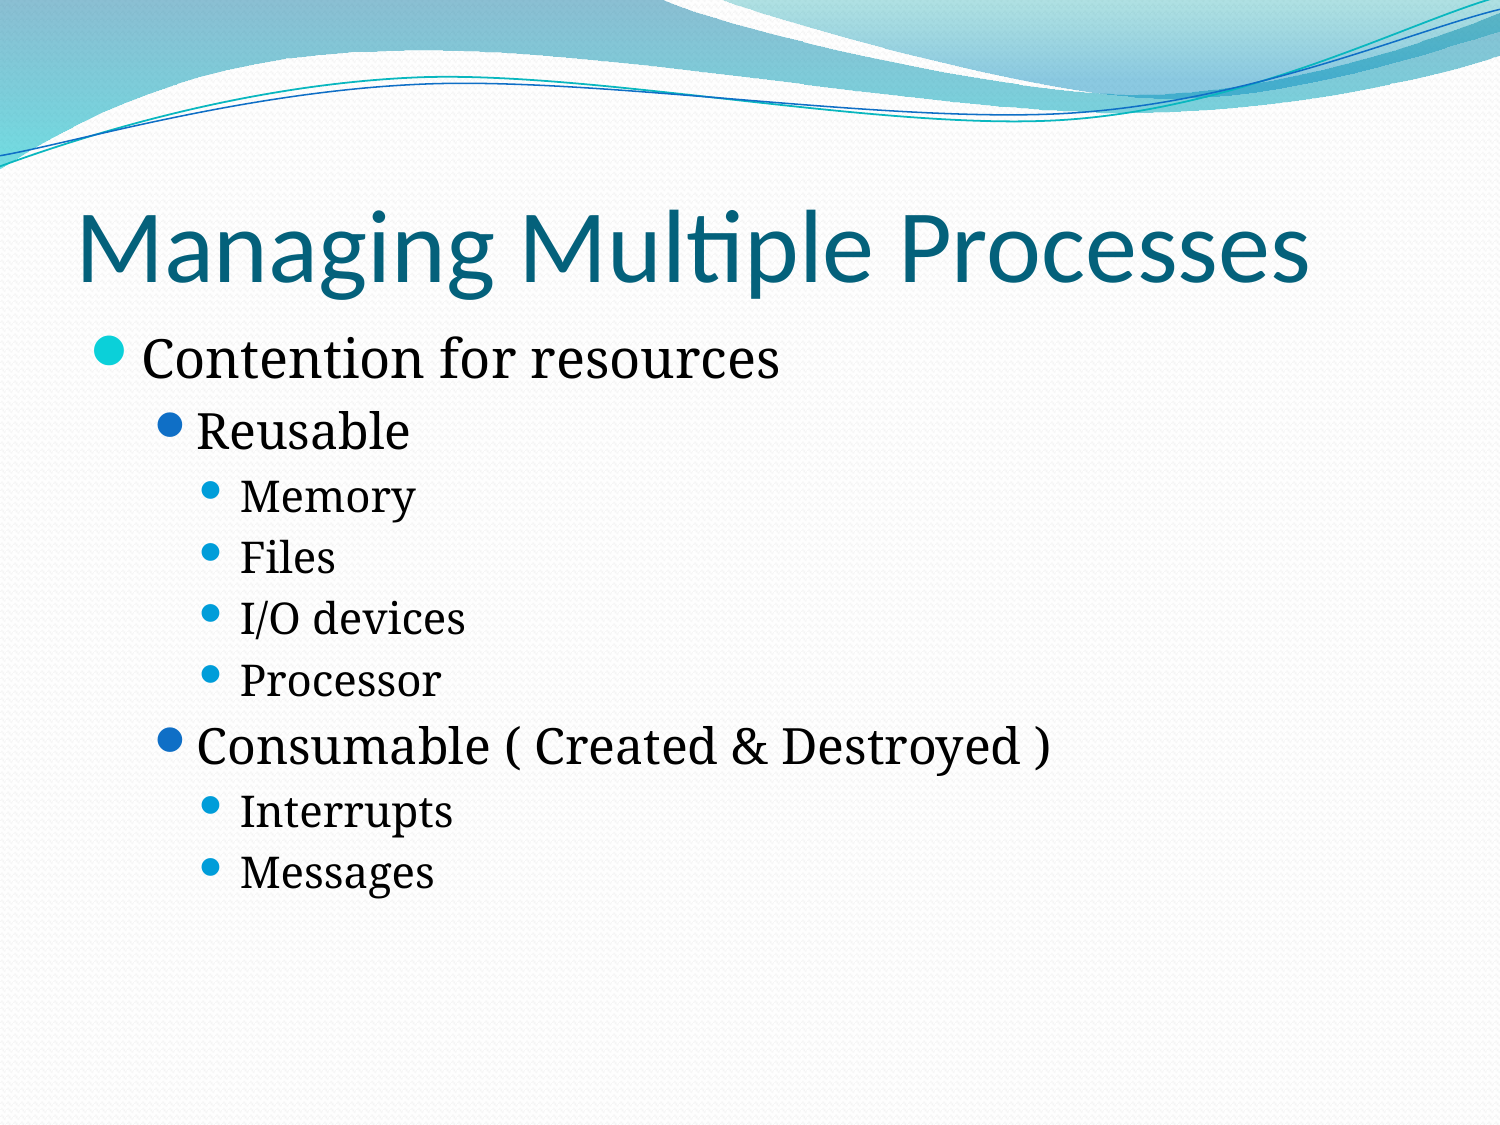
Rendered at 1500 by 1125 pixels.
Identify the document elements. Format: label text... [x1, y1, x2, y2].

list Contention for resources Reusable Memory Files I/O devices Processor Consumable ( Created & Destroyed ) Interrupts Messages [75, 317, 1425, 1038]
title Managing Multiple Processes [75, 115, 1425, 303]
